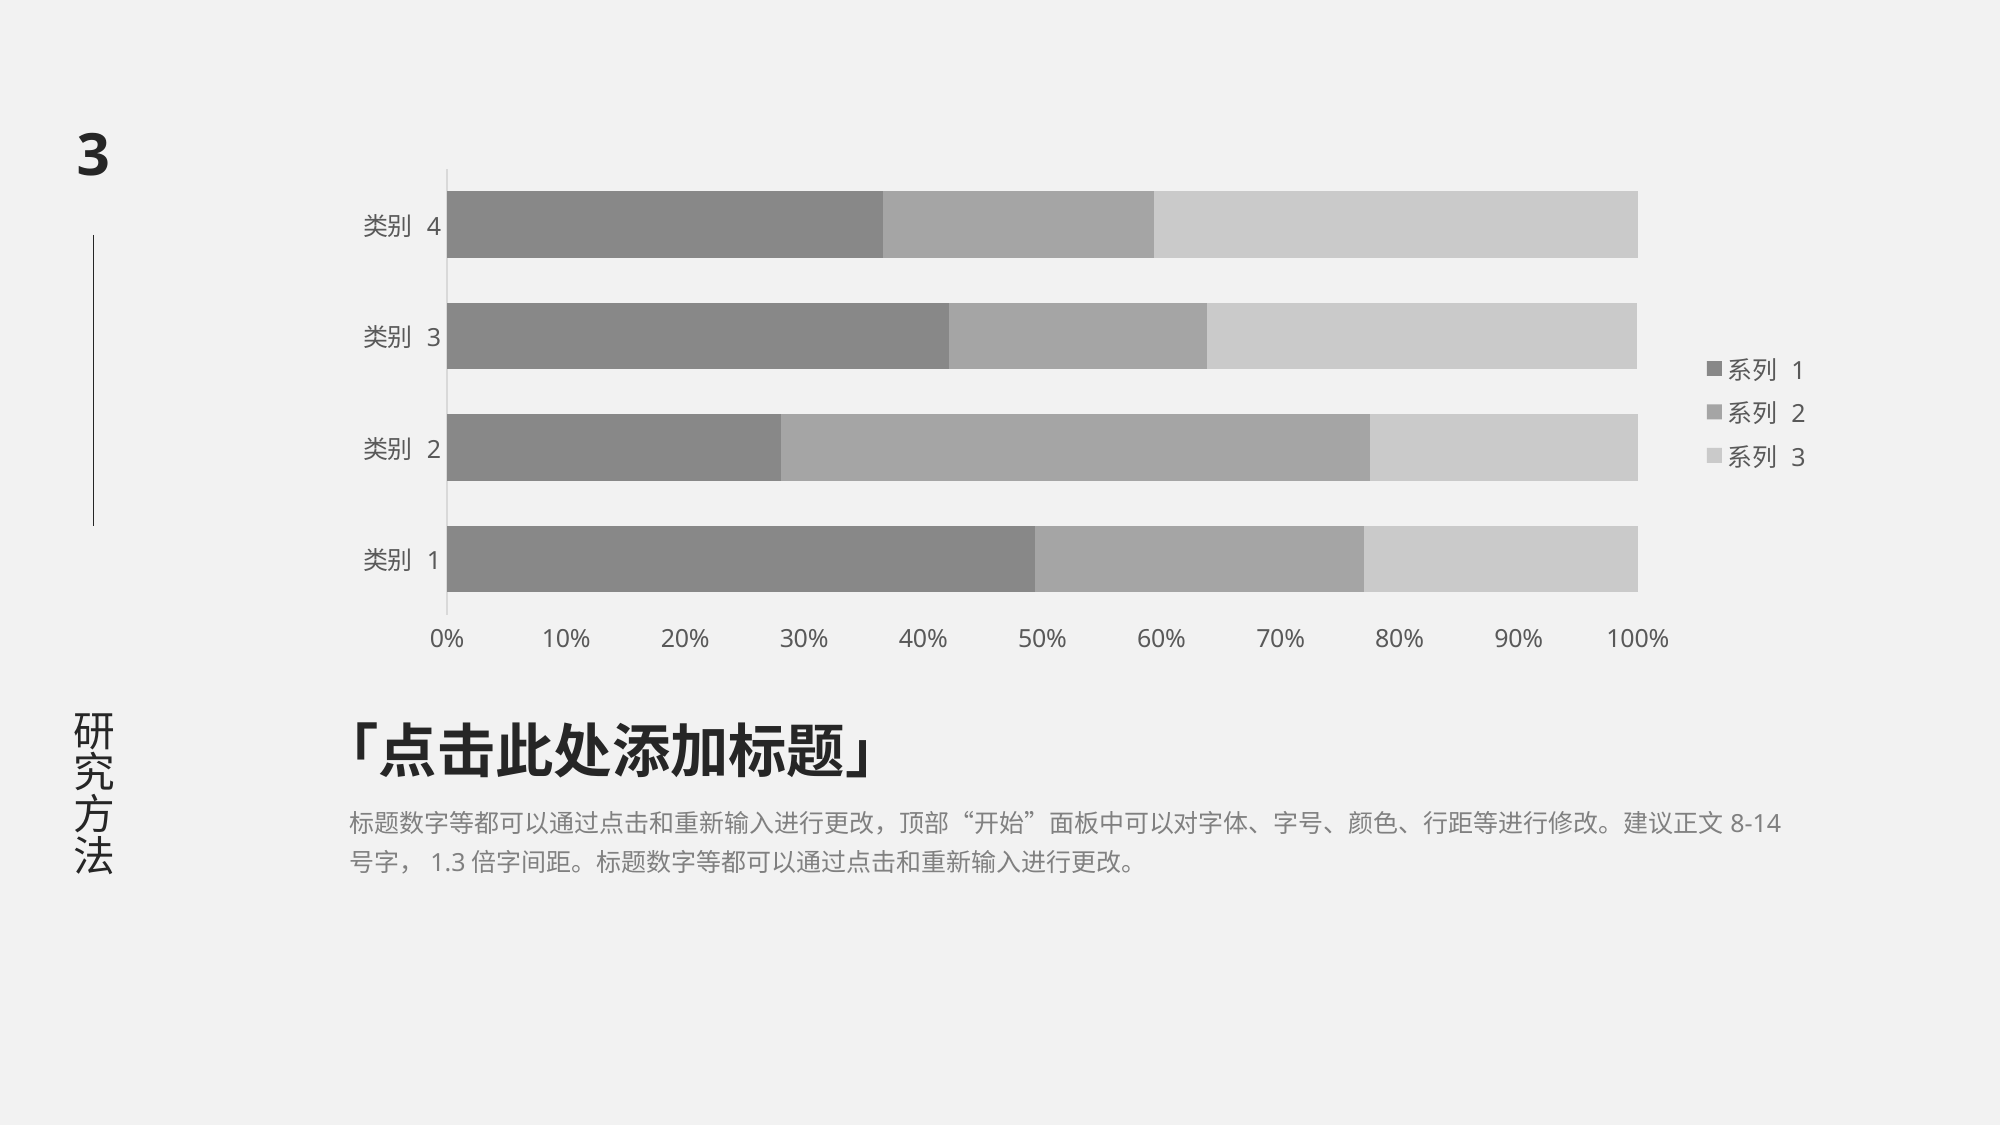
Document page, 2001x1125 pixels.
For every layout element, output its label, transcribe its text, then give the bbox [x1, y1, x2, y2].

list 研究方法 [48, 548, 139, 1038]
text_box 「点击此处添加标题」 [306, 706, 987, 792]
list 3 [36, 92, 150, 213]
chart [333, 158, 1827, 665]
text_box 标题数字等都可以通过点击和重新输入进行更改，顶部“开始”面板中可以对字体、字号、颜色、行距等进行修改。建议正文8-14号字，1.3倍字间距。标题数字等都可以通过点击和重新输入进行更改。 [334, 790, 1827, 884]
